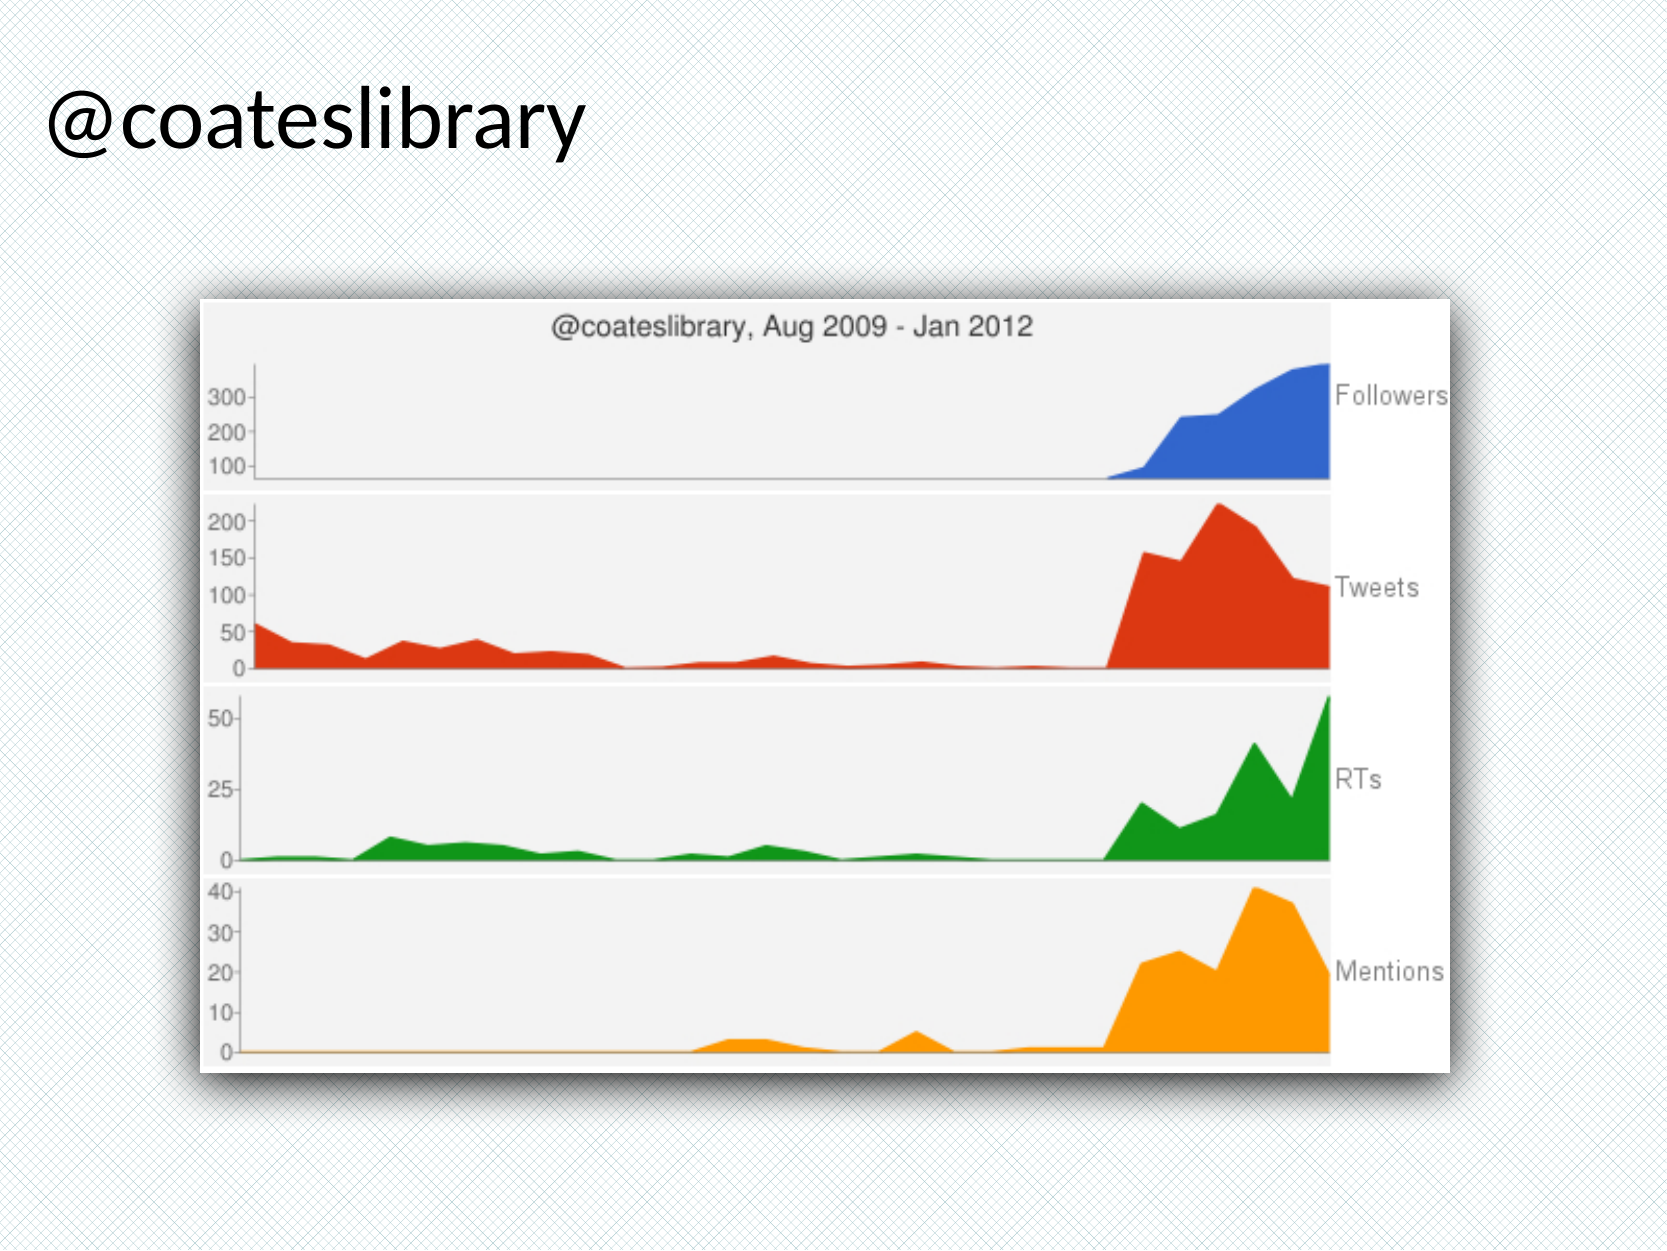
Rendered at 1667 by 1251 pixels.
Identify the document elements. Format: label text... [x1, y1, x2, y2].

picture [199, 299, 1451, 1074]
title @coateslibrary [40, 66, 1624, 215]
